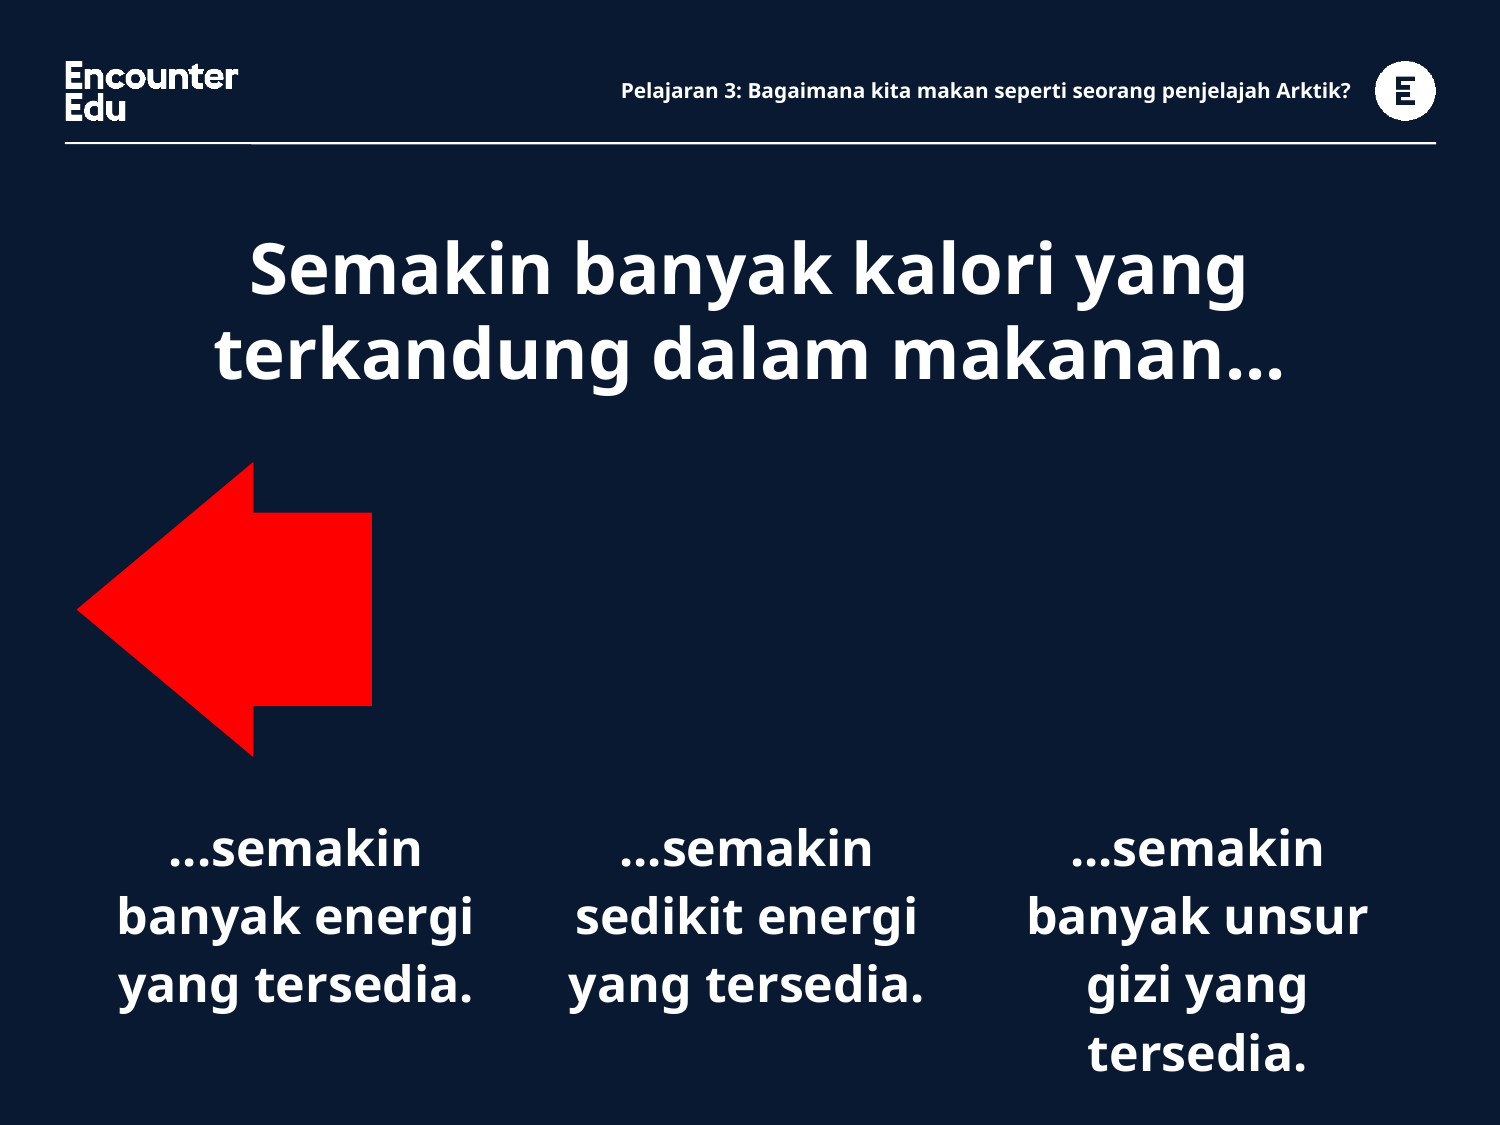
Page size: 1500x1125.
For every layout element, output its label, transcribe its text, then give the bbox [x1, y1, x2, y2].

title Pelajaran 3: Bagaimana kita makan seperti seorang penjelajah Arktik? [602, 71, 1359, 113]
text_box Semakin banyak kalori yang terkandung dalam makanan... [73, 215, 1427, 401]
picture [1373, 59, 1437, 122]
text_box [74, 459, 375, 760]
picture [61, 59, 243, 122]
table_header ...semakin sedikit energi yang tersedia. [522, 805, 972, 1060]
table_header ...semakin banyak energi yang tersedia. [71, 805, 522, 1060]
table_header ...semakin banyak unsur gizi yang tersedia. [972, 805, 1423, 1060]
